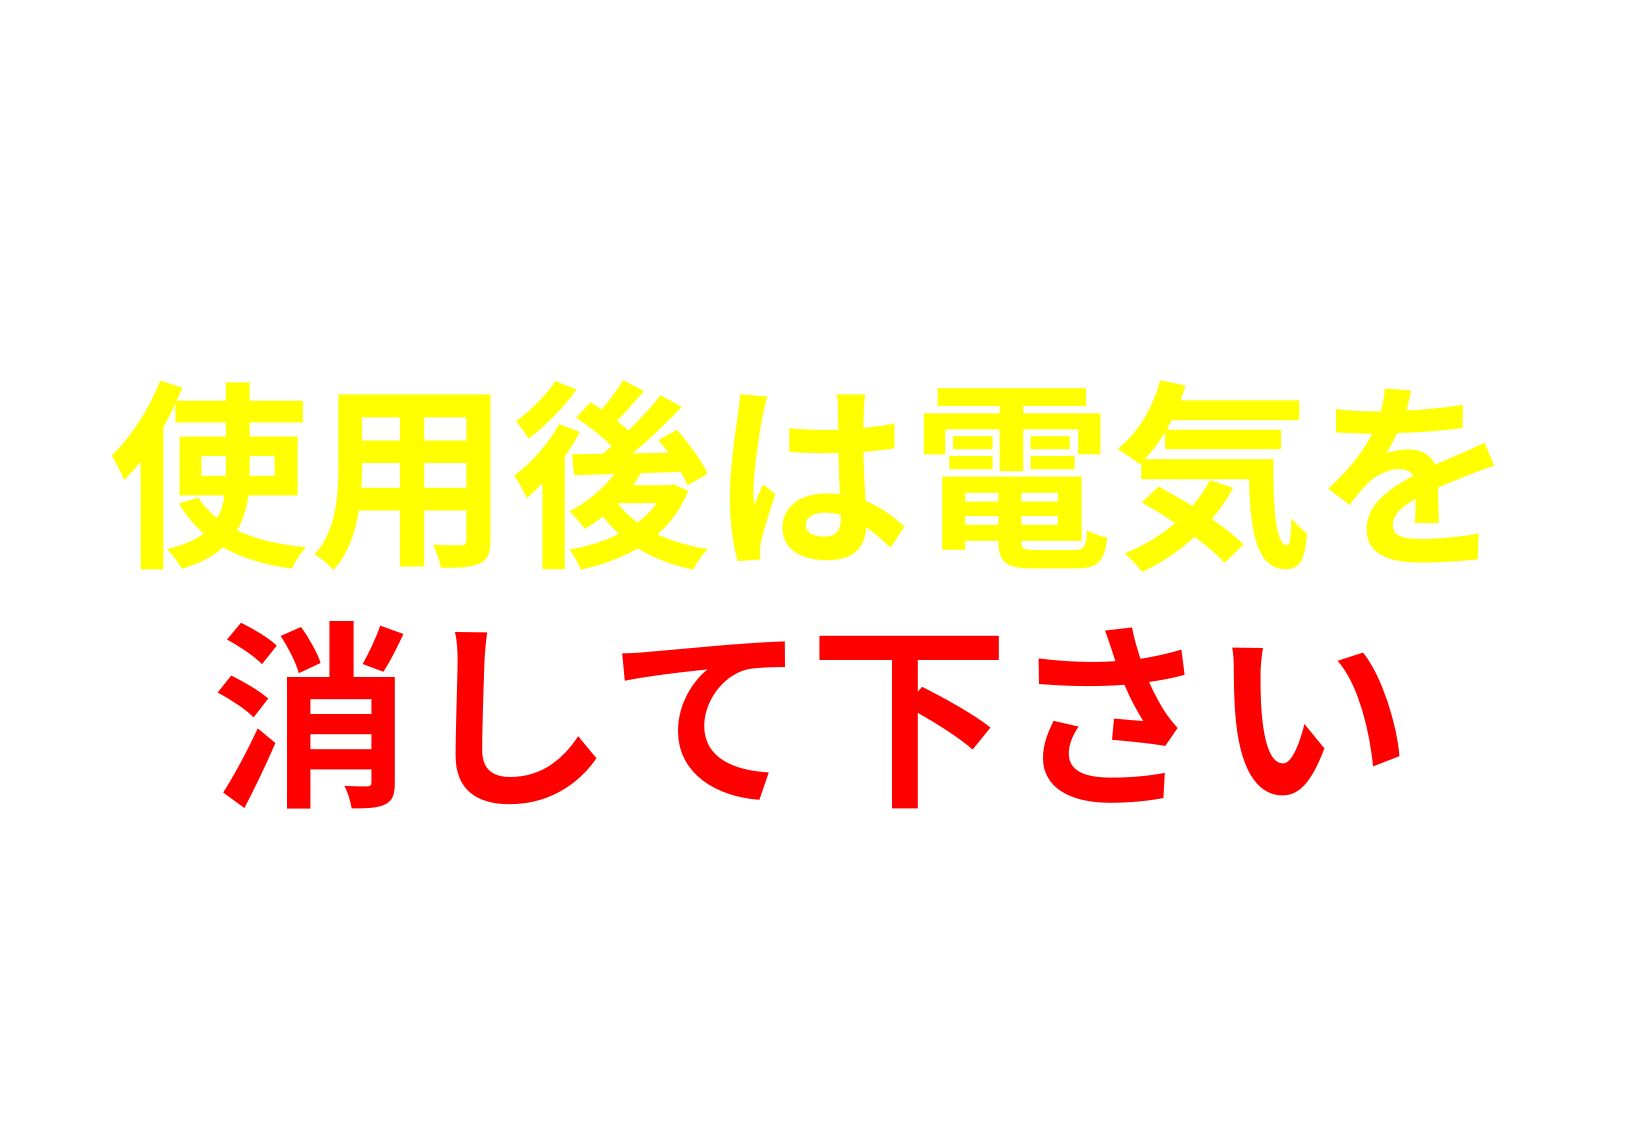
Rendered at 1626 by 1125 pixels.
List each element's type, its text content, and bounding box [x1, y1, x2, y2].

text_box 使用後は電気を 消して下さい [0, 344, 1625, 840]
